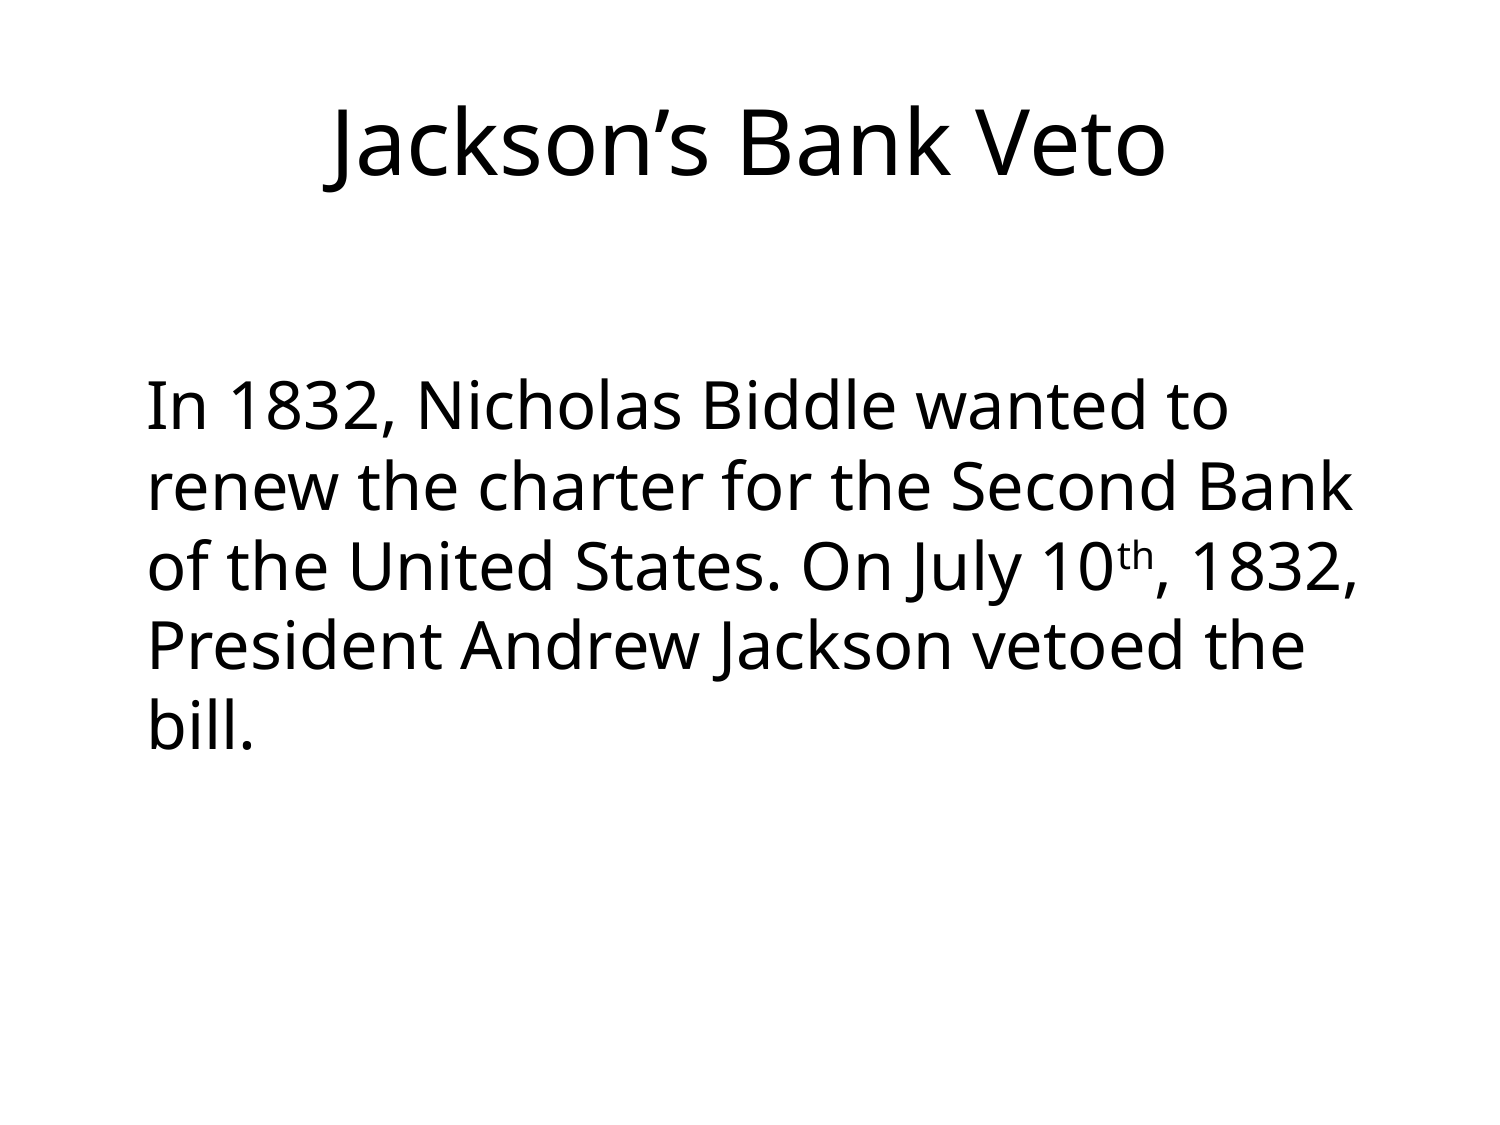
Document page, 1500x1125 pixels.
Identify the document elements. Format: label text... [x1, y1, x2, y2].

list In 1832, Nicholas Biddle wanted to renew the charter for the Second Bank of the United States. On July 10th, 1832, President Andrew Jackson vetoed the bill. [75, 262, 1425, 1005]
title Jackson’s Bank Veto [75, 45, 1425, 233]
